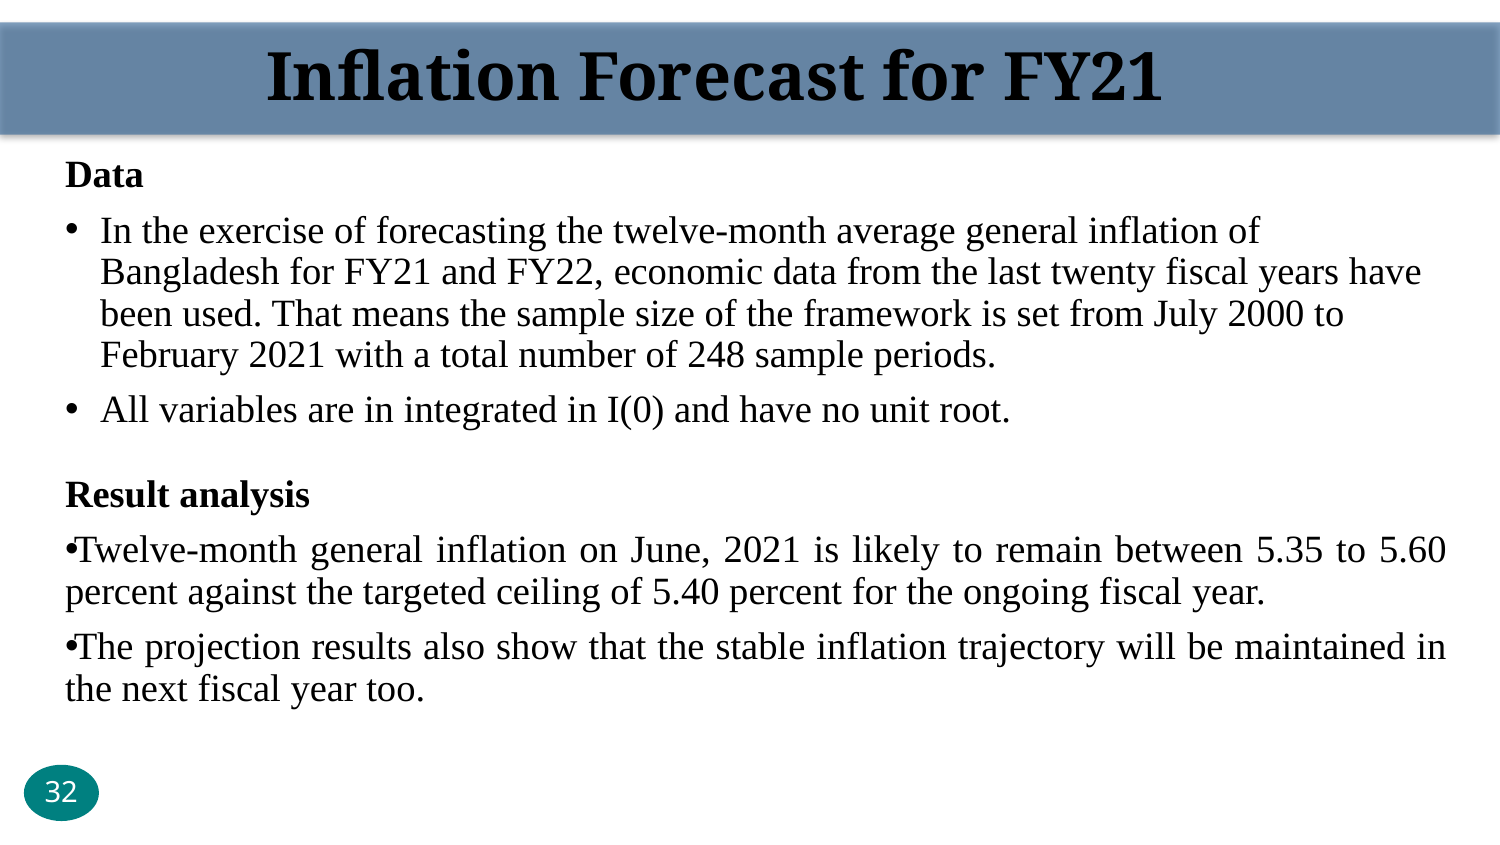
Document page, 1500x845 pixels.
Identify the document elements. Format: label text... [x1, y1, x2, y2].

slide_number 32 [23, 764, 99, 822]
text_box Data In the exercise of forecasting the twelve-month average general inflation of Bangladesh for FY21 and FY22, economic data from the last twenty fiscal years have been used. That means the sample size of the framework is set from July 2000 to February 2021 with a total number of 248 sample periods. All variables are in integrated in I(0) and have no unit root. Result analysis Twelve-month general inflation on June, 2021 is likely to remain between 5.35 to 5.60 percent against the targeted ceiling of 5.40 percent for the ongoing fiscal year. The projection results also show that the stable inflation trajectory will be maintained in the next fiscal year too. [49, 147, 1463, 723]
text_box Inflation Forecast for FY21 [0, 26, 1475, 122]
